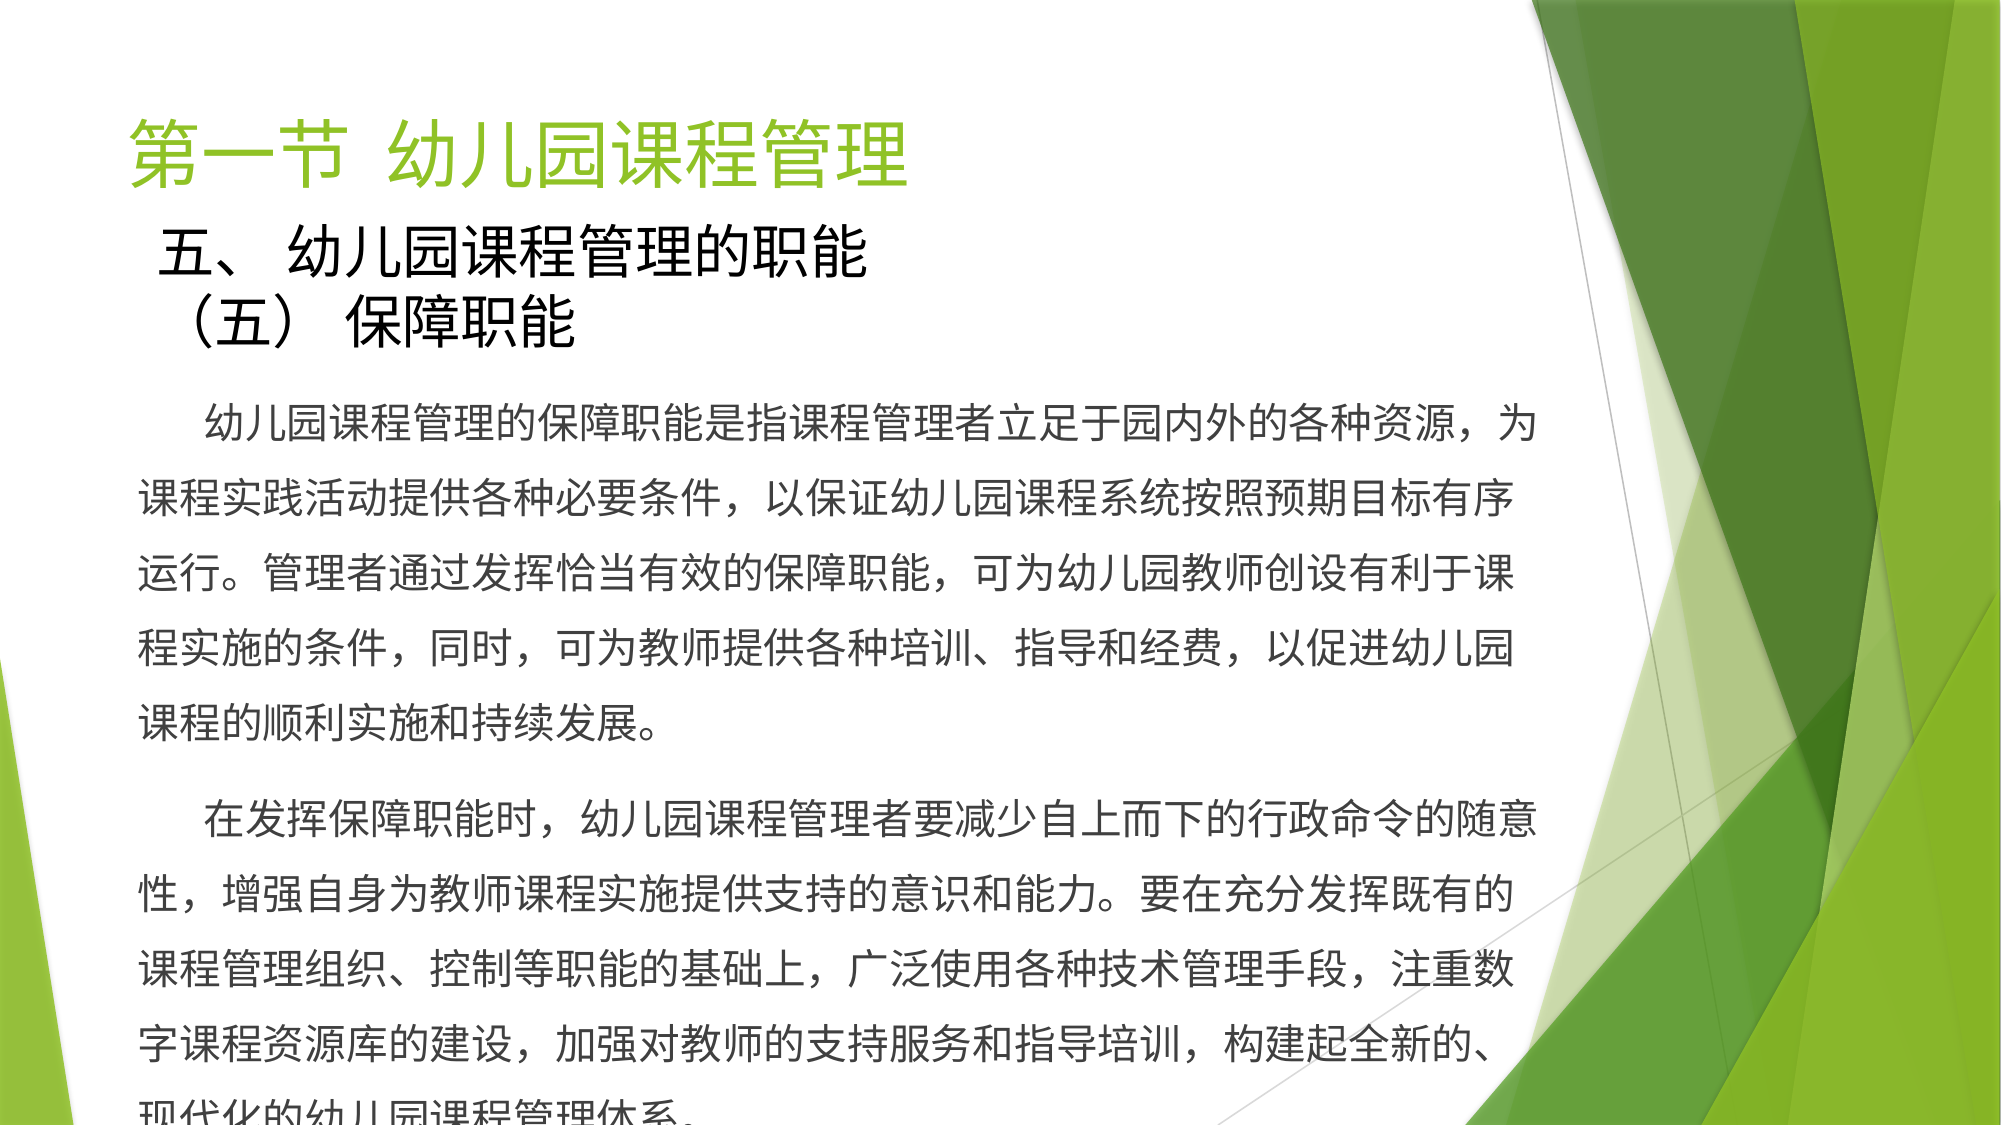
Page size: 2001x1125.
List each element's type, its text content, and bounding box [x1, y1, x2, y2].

title 第一节 幼儿园课程管理 [111, 99, 1522, 317]
list 幼儿园课程管理的保障职能是指课程管理者立足于园内外的各种资源，为课程实践活动提供各种必要条件，以保证幼儿园课程系统按照预期目标有序运行。管理者通过发挥恰当有效的保障职能，可为幼儿园教师创设有利于课程实施的条件，同时，可为教师提供各种培训、指导和经费，以促进幼儿园课程的顺利实施和持续发展。 在发挥保障职能时，幼儿园课程管理者要减少自上而下的行政命令的随意性，增强自身为教师课程实施提供支持的意识和能力。要在充分发挥既有的课程管理组织、控制等职能的基础上，广泛使用各种技术管理手段，注重数字课程资源库的建设，加强对教师的支持服务和指导培训，构建起全新的、现代化的幼儿园课程管理体系。 [122, 364, 1567, 1078]
text_box 五、 幼儿园课程管理的职能 （五） 保障职能 [141, 208, 1451, 363]
